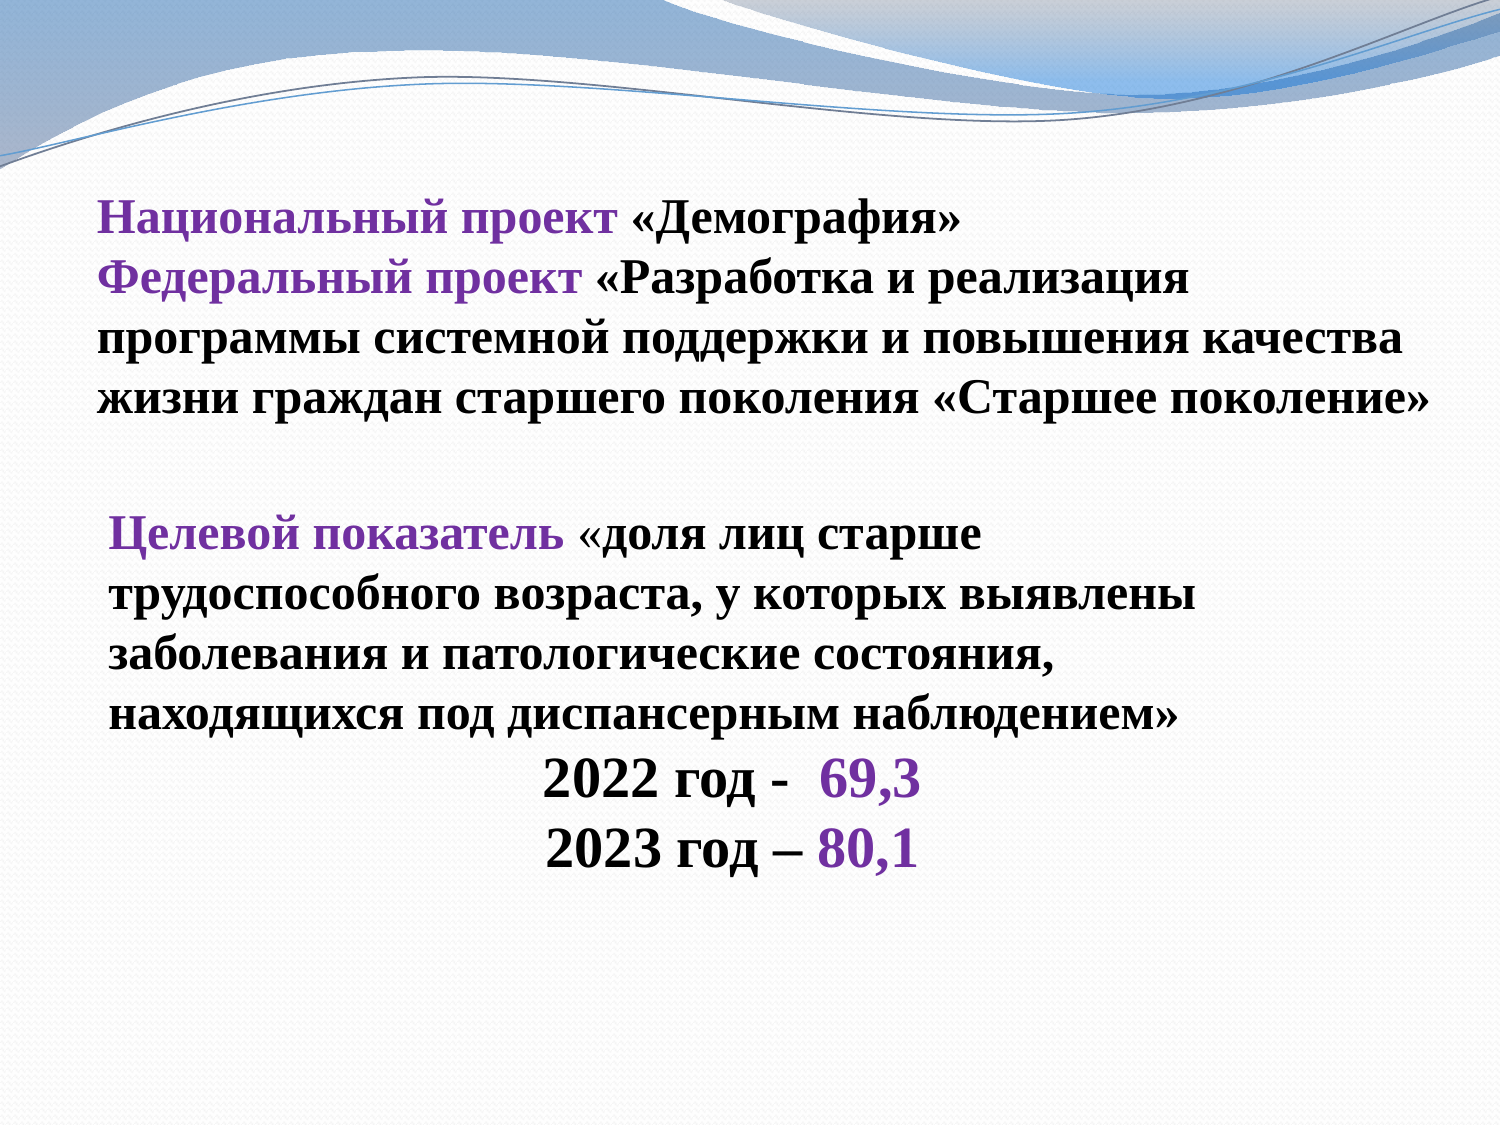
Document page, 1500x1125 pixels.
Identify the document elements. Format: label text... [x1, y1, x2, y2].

text_box Целевой показатель «доля лиц старше трудоспособного возраста, у которых выявлены заболевания и патологические состояния, находящихся под диспансерным наблюдением» 2022 год - 69,3 2023 год – 80,1 [93, 492, 1371, 887]
text_box Национальный проект «Демография» Федеральный проект «Разработка и реализация программы системной поддержки и повышения качества жизни граждан старшего поколения «Старшее поколение» [82, 175, 1454, 431]
